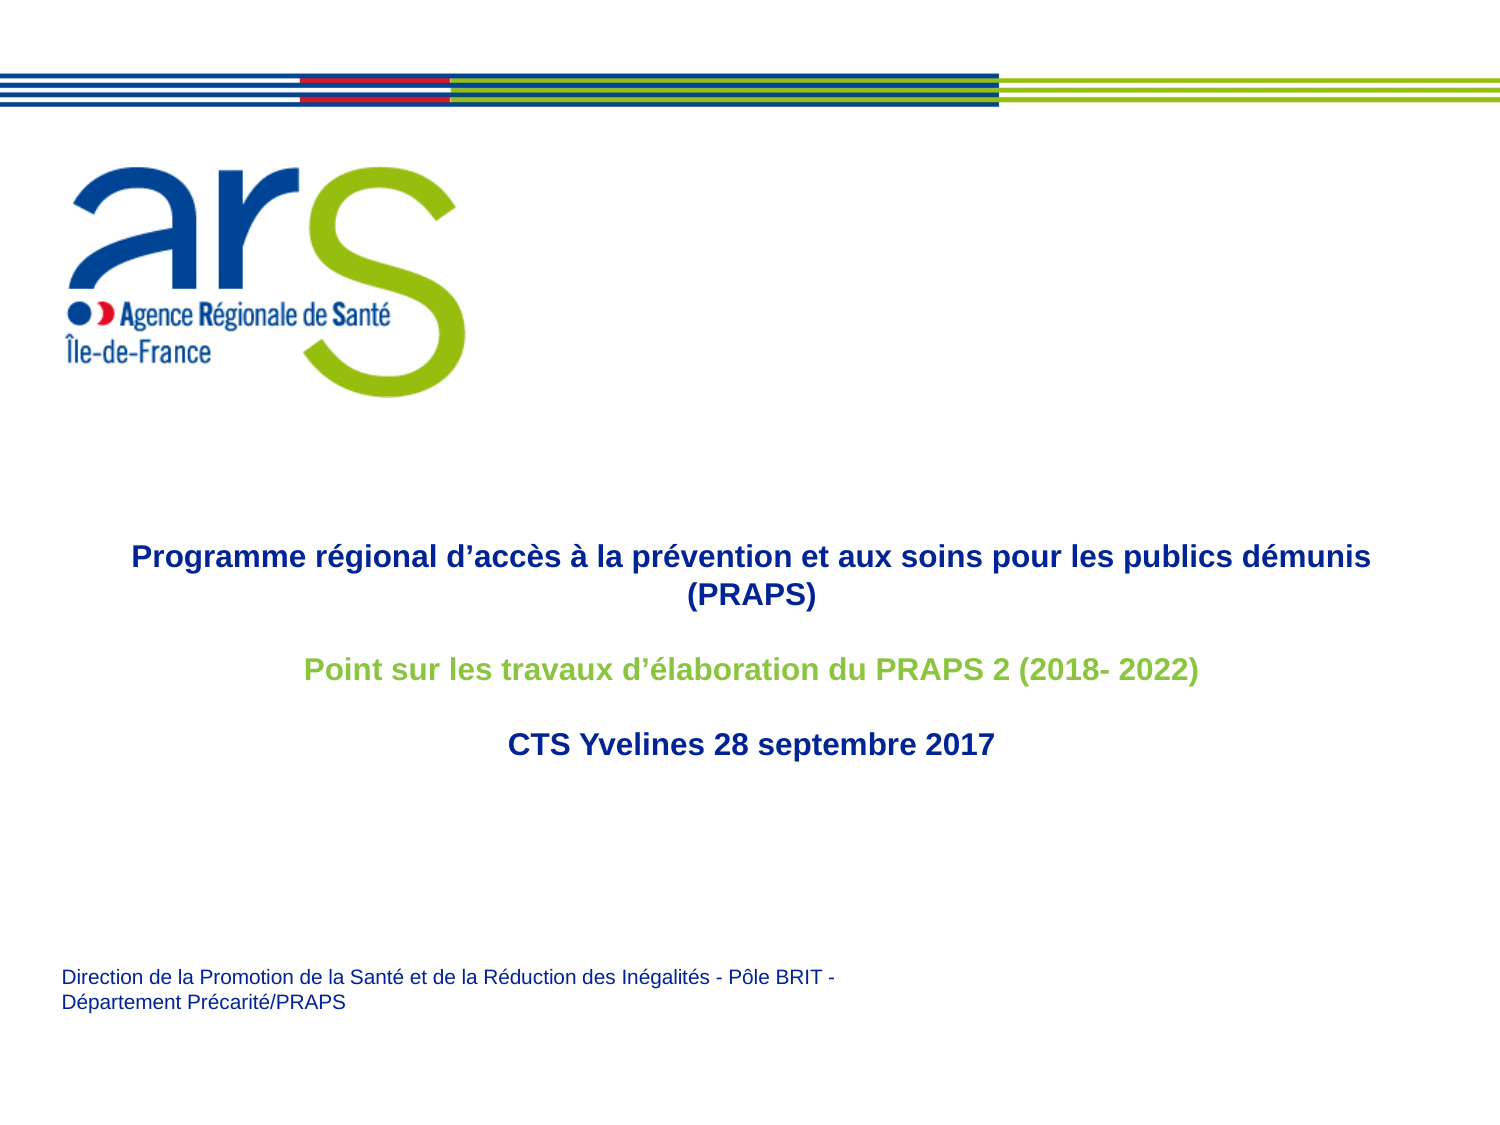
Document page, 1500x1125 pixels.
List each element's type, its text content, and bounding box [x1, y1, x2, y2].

text_box Direction de la Promotion de la Santé et de la Réduction des Inégalités - Pôle BRIT - Département Précarité/PRAPS [46, 956, 861, 1021]
title Programme régional d’accès à la prévention et aux soins pour les publics démunis (PRAPS) Point sur les travaux d’élaboration du PRAPS 2 (2018- 2022) CTS Yvelines 28 septembre 2017 [88, 526, 1416, 847]
picture [0, 1, 1500, 1124]
